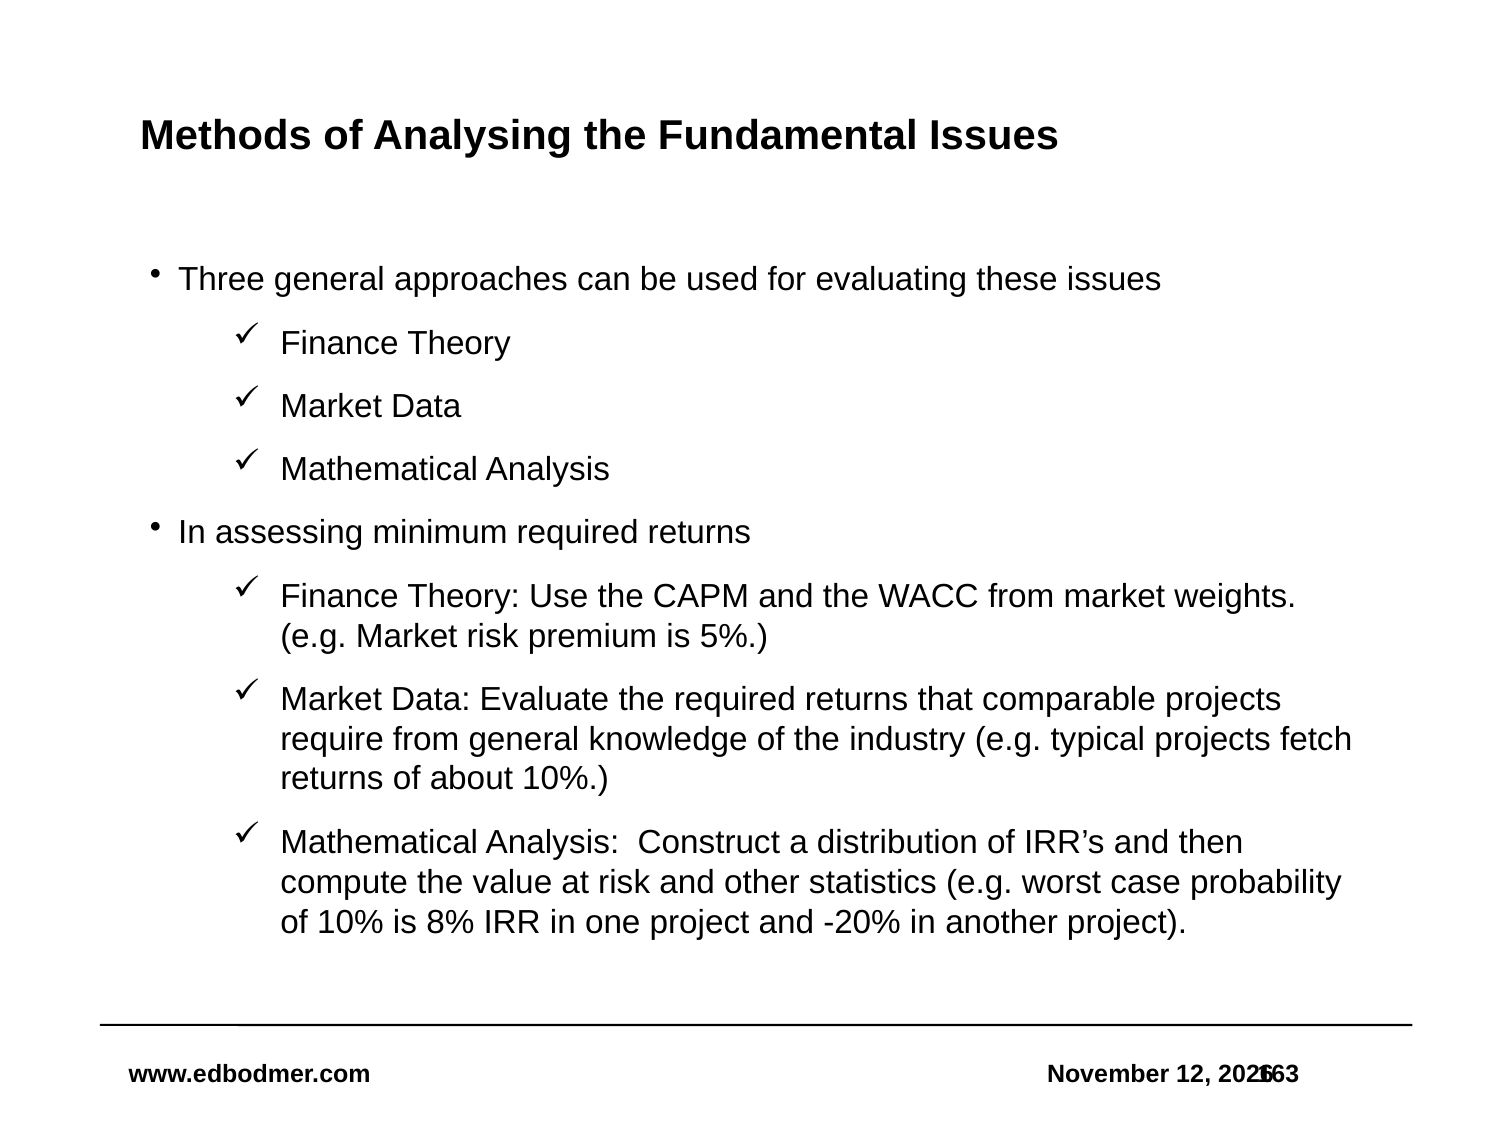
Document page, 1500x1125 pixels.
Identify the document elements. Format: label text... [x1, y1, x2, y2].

list Three general approaches can be used for evaluating these issues Finance Theory Market Data Mathematical Analysis In assessing minimum required returns Finance Theory: Use the CAPM and the WACC from market weights. (e.g. Market risk premium is 5%.) Market Data: Evaluate the required returns that comparable projects require from general knowledge of the industry (e.g. typical projects fetch returns of about 10%.) Mathematical Analysis: Construct a distribution of IRR’s and then compute the value at risk and other statistics (e.g. worst case probability of 10% is 8% IRR in one project and -20% in another project). [124, 249, 1376, 1001]
title Methods of Analysing the Fundamental Issues [124, 99, 1288, 226]
